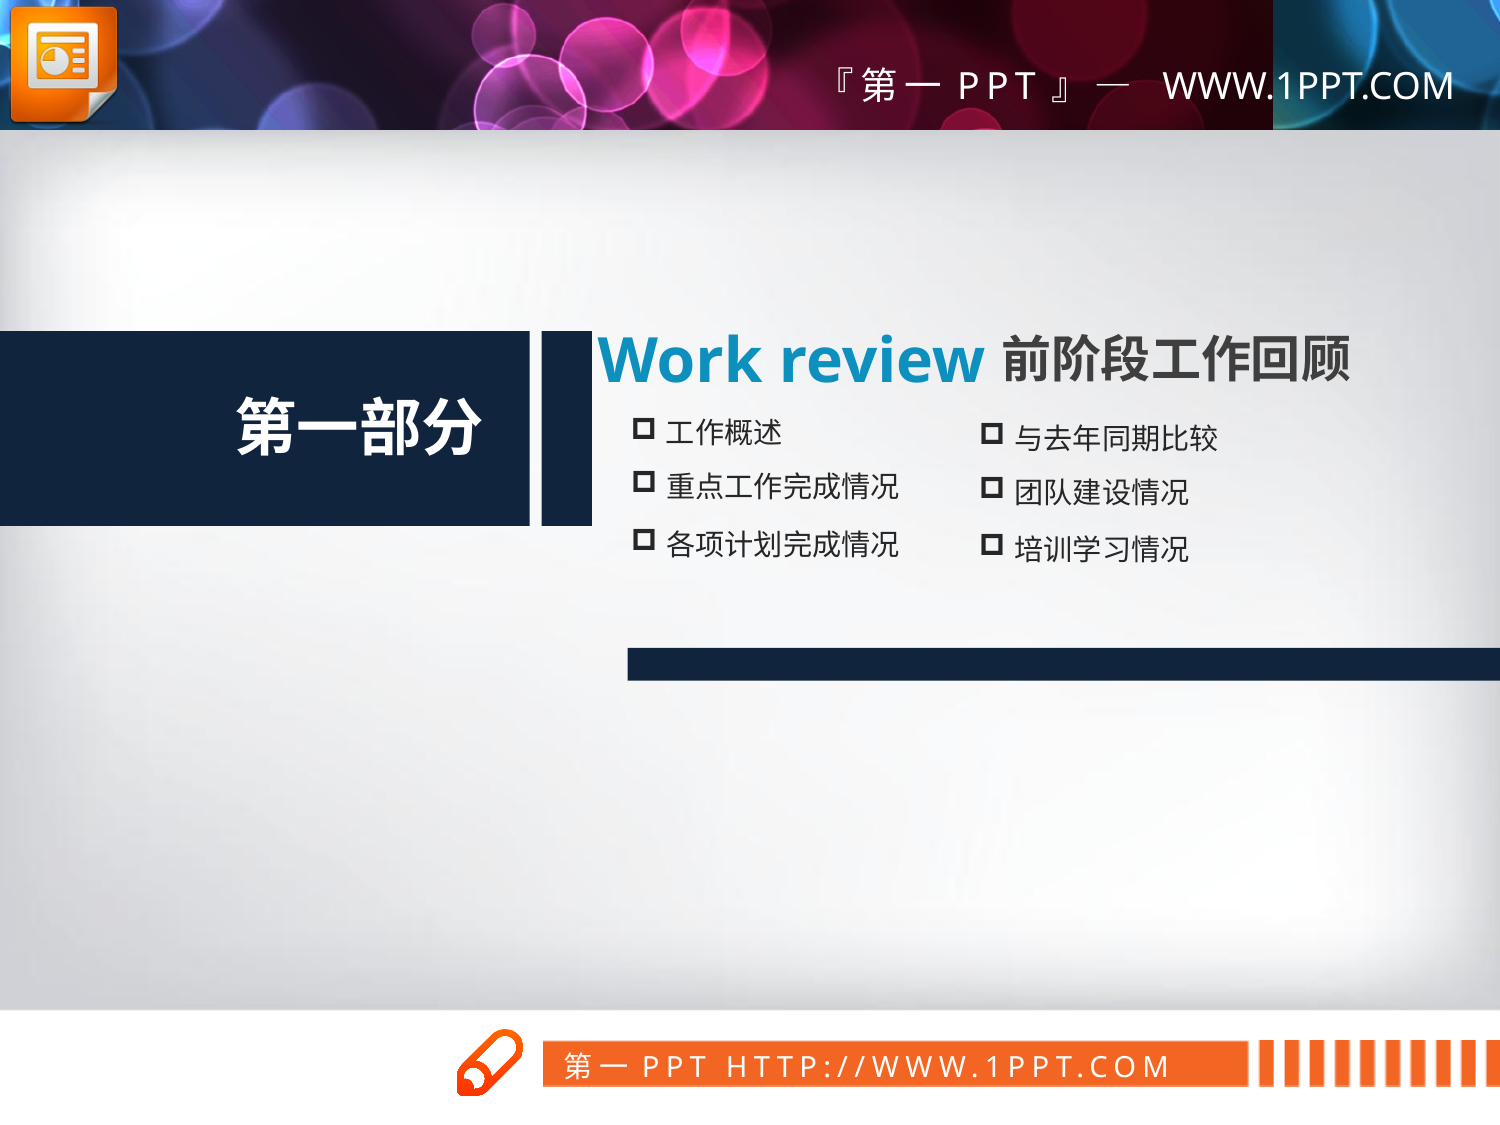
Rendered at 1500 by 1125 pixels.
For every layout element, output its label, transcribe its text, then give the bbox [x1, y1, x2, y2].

picture [0, 0, 1500, 1012]
text_box 第一部分 [223, 382, 496, 469]
text_box [541, 331, 592, 526]
text_box 培训学习情况 [967, 525, 1202, 573]
text_box 重点工作完成情况 [619, 462, 912, 509]
text_box 团队建设情况 [967, 468, 1202, 515]
text_box [627, 647, 1500, 681]
text_box 与去年同期比较 [967, 414, 1231, 461]
text_box 各项计划完成情况 [619, 520, 912, 567]
text_box 工作概述 [619, 409, 795, 456]
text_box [618, 313, 1365, 402]
text_box [0, 331, 530, 526]
picture [543, 1040, 1500, 1087]
